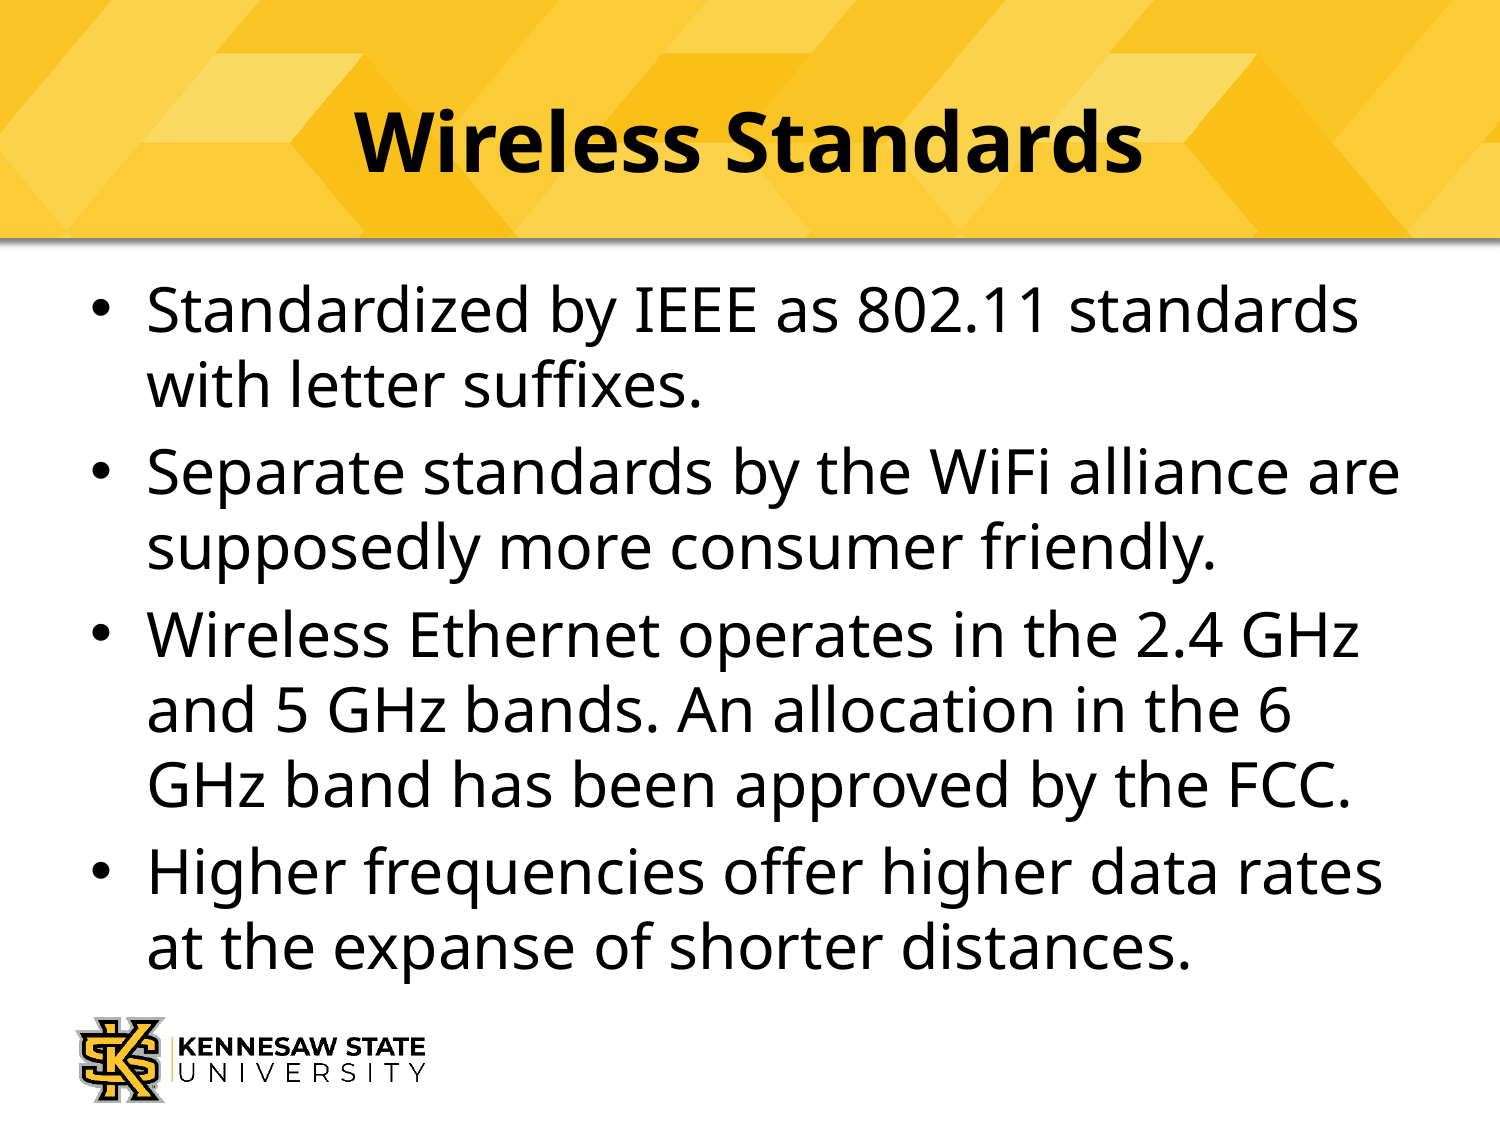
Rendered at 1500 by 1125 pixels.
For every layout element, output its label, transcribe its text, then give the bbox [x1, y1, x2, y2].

list Standardized by IEEE as 802.11 standards with letter suffixes. Separate standards by the WiFi alliance are supposedly more consumer friendly. Wireless Ethernet operates in the 2.4 GHz and 5 GHz bands. An allocation in the 6 GHz band has been approved by the FCC. Higher frequencies offer higher data rates at the expanse of shorter distances. [75, 262, 1425, 1005]
title Wireless Standards [75, 45, 1425, 233]
picture [0, 0, 1500, 251]
picture [75, 1017, 425, 1103]
